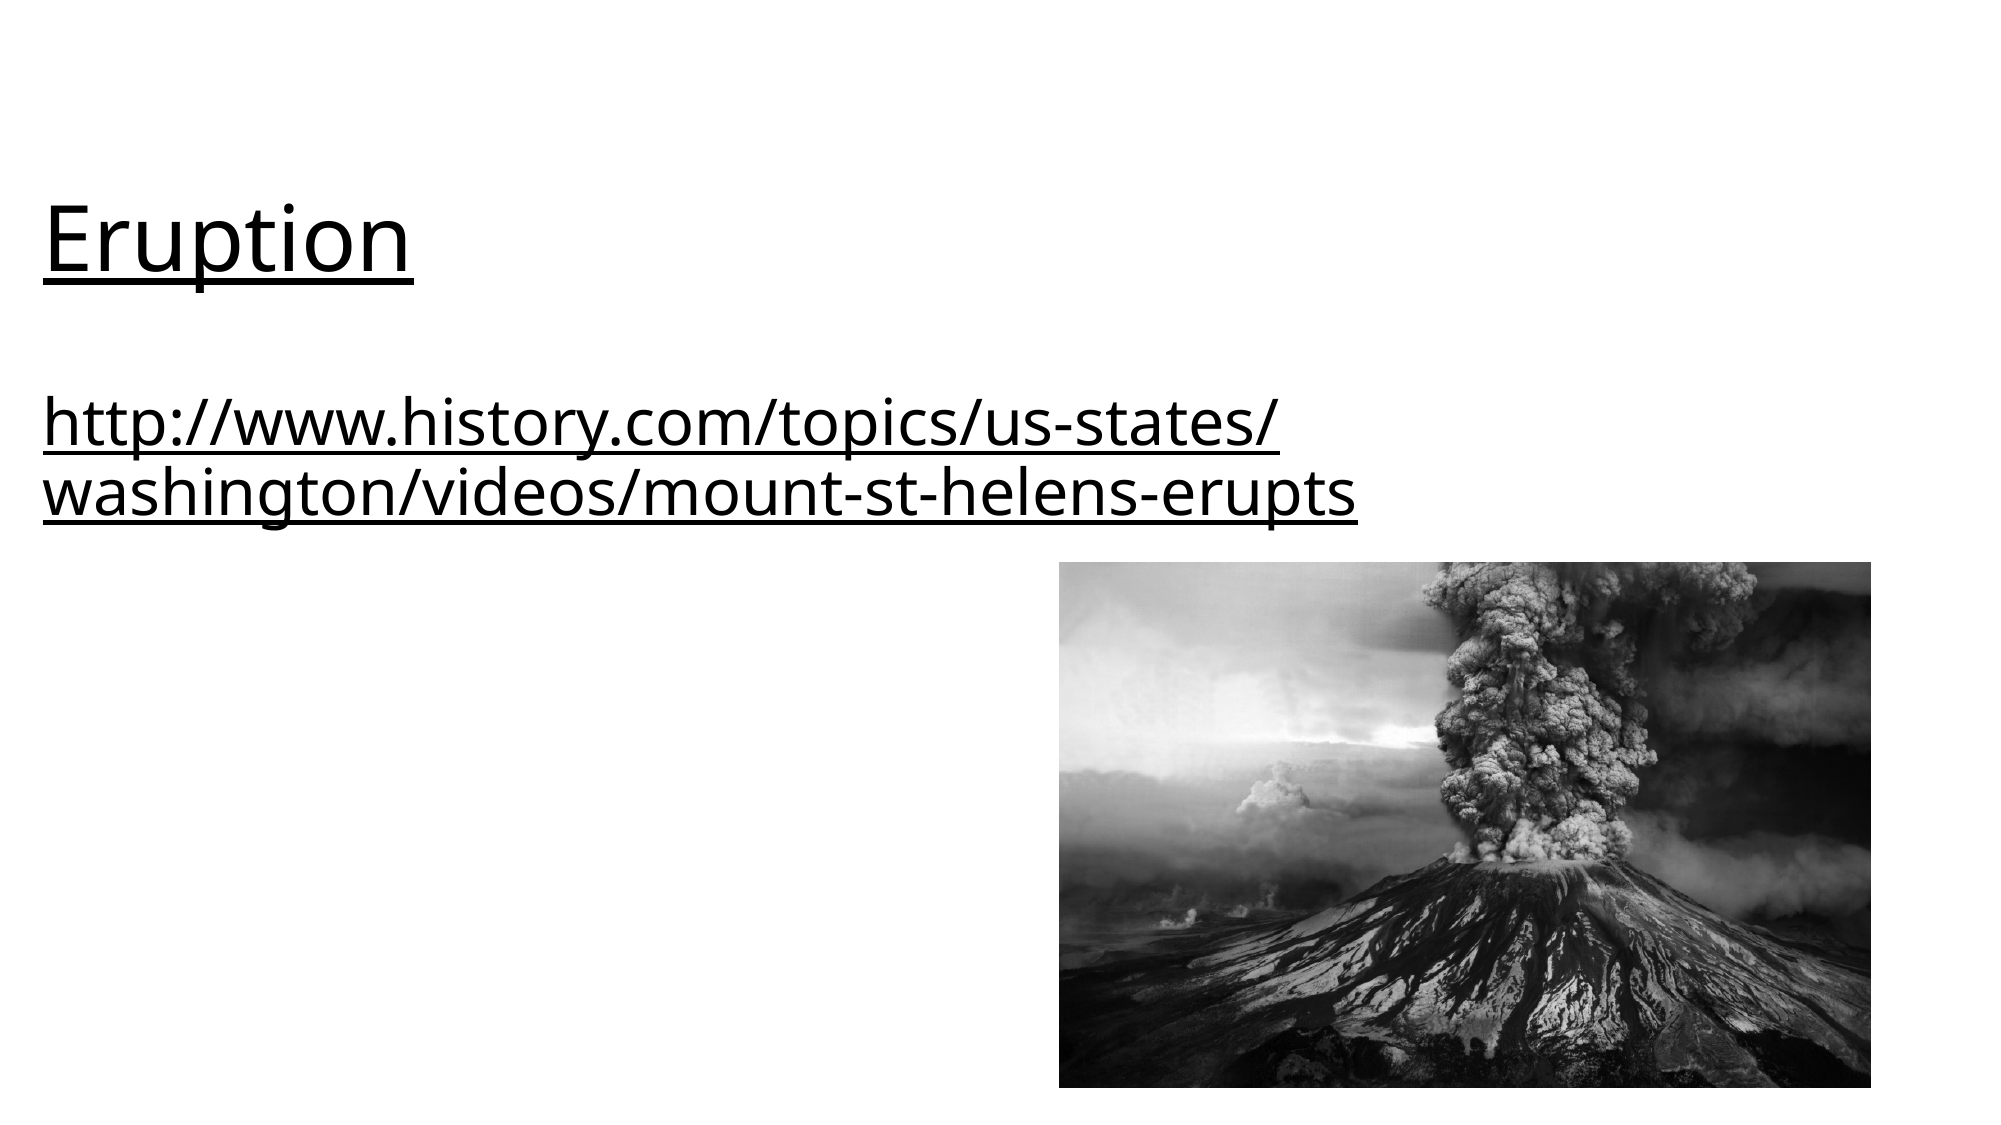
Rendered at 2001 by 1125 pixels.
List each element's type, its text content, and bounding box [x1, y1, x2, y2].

picture [1059, 562, 1871, 1088]
title Eruption http://www.history.com/topics/us-states/washington/videos/mount-st-helens-erupts [27, 87, 1612, 635]
